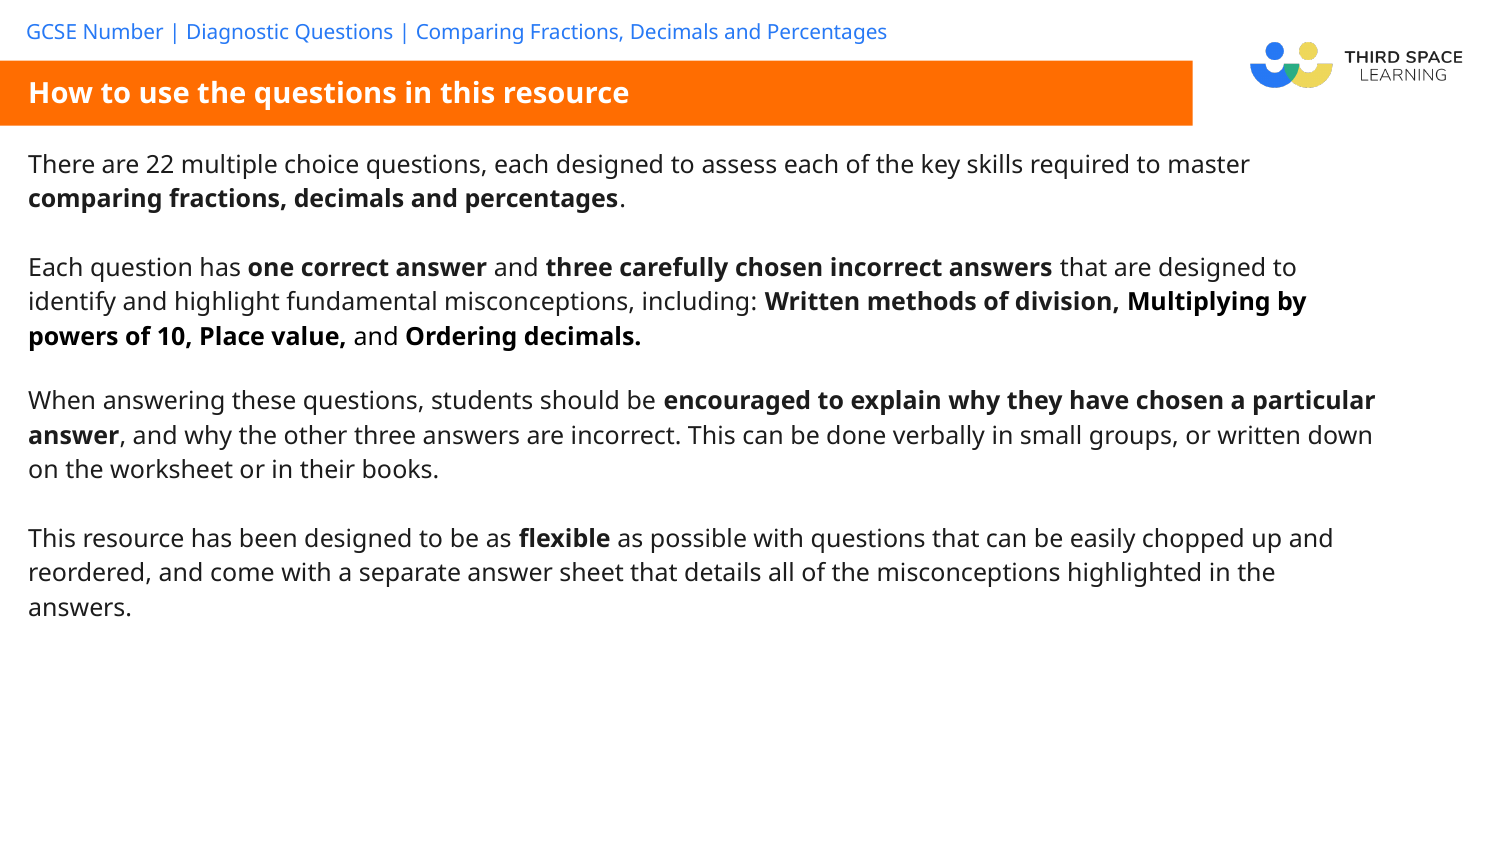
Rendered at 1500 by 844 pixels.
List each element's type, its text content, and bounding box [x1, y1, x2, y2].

text_box How to use the questions in this resource [13, 59, 658, 125]
picture [1250, 33, 1465, 99]
text_box There are 22 multiple choice questions, each designed to assess each of the key skills required to master comparing fractions, decimals and percentages. Each question has one correct answer and three carefully chosen incorrect answers that are designed to identify and highlight fundamental misconceptions, including: Written methods of division, Multiplying by powers of 10, Place value, and Ordering decimals. When answering these questions, students should be encouraged to explain why they have chosen a particular answer, and why the other three answers are incorrect. This can be done verbally in small groups, or written down on the worksheet or in their books. This resource has been designed to be as flexible as possible with questions that can be easily chopped up and reordered, and come with a separate answer sheet that details all of the misconceptions highlighted in the answers. [13, 164, 1403, 695]
